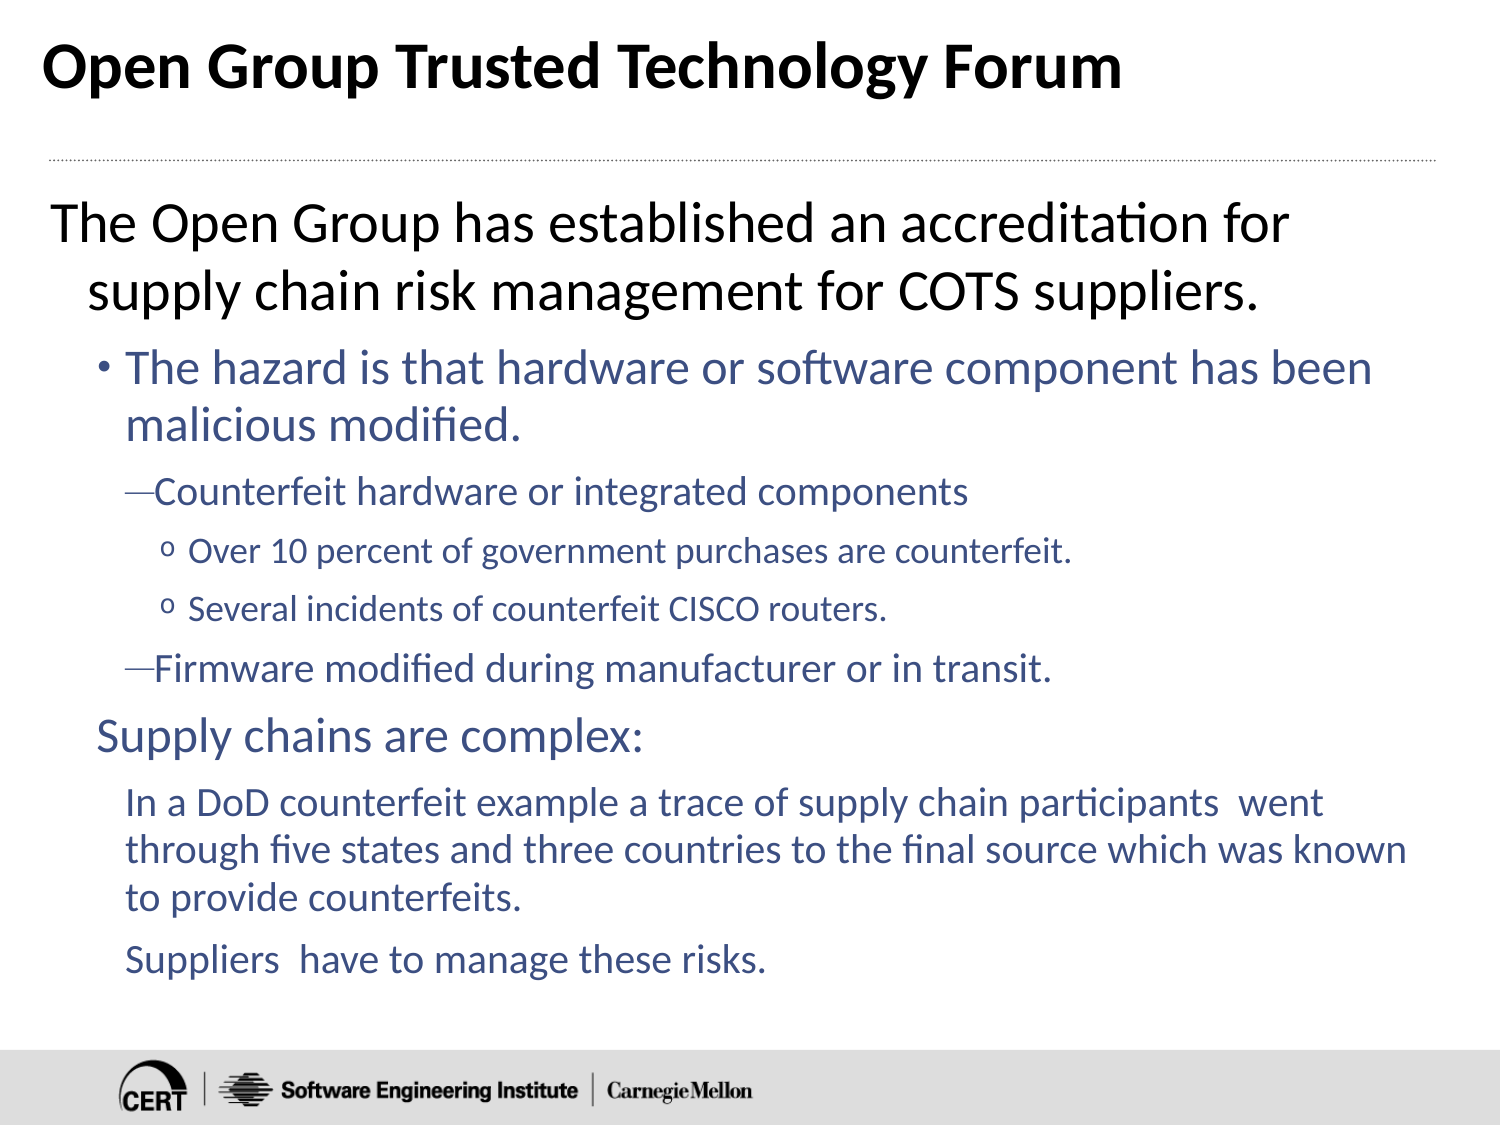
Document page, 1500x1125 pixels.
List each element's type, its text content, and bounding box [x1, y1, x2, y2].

picture [102, 1056, 765, 1117]
title Open Group Trusted Technology Forum [42, 37, 1434, 155]
list The Open Group has established an accreditation for supply chain risk management for COTS suppliers. The hazard is that hardware or software component has been malicious modified. Counterfeit hardware or integrated components Over 10 percent of government purchases are counterfeit. Several incidents of counterfeit CISCO routers. Firmware modified during manufacturer or in transit. Supply chains are complex: In a DoD counterfeit example a trace of supply chain participants went through five states and three countries to the final source which was known to provide counterfeits. Suppliers have to manage these risks. [49, 187, 1438, 1001]
